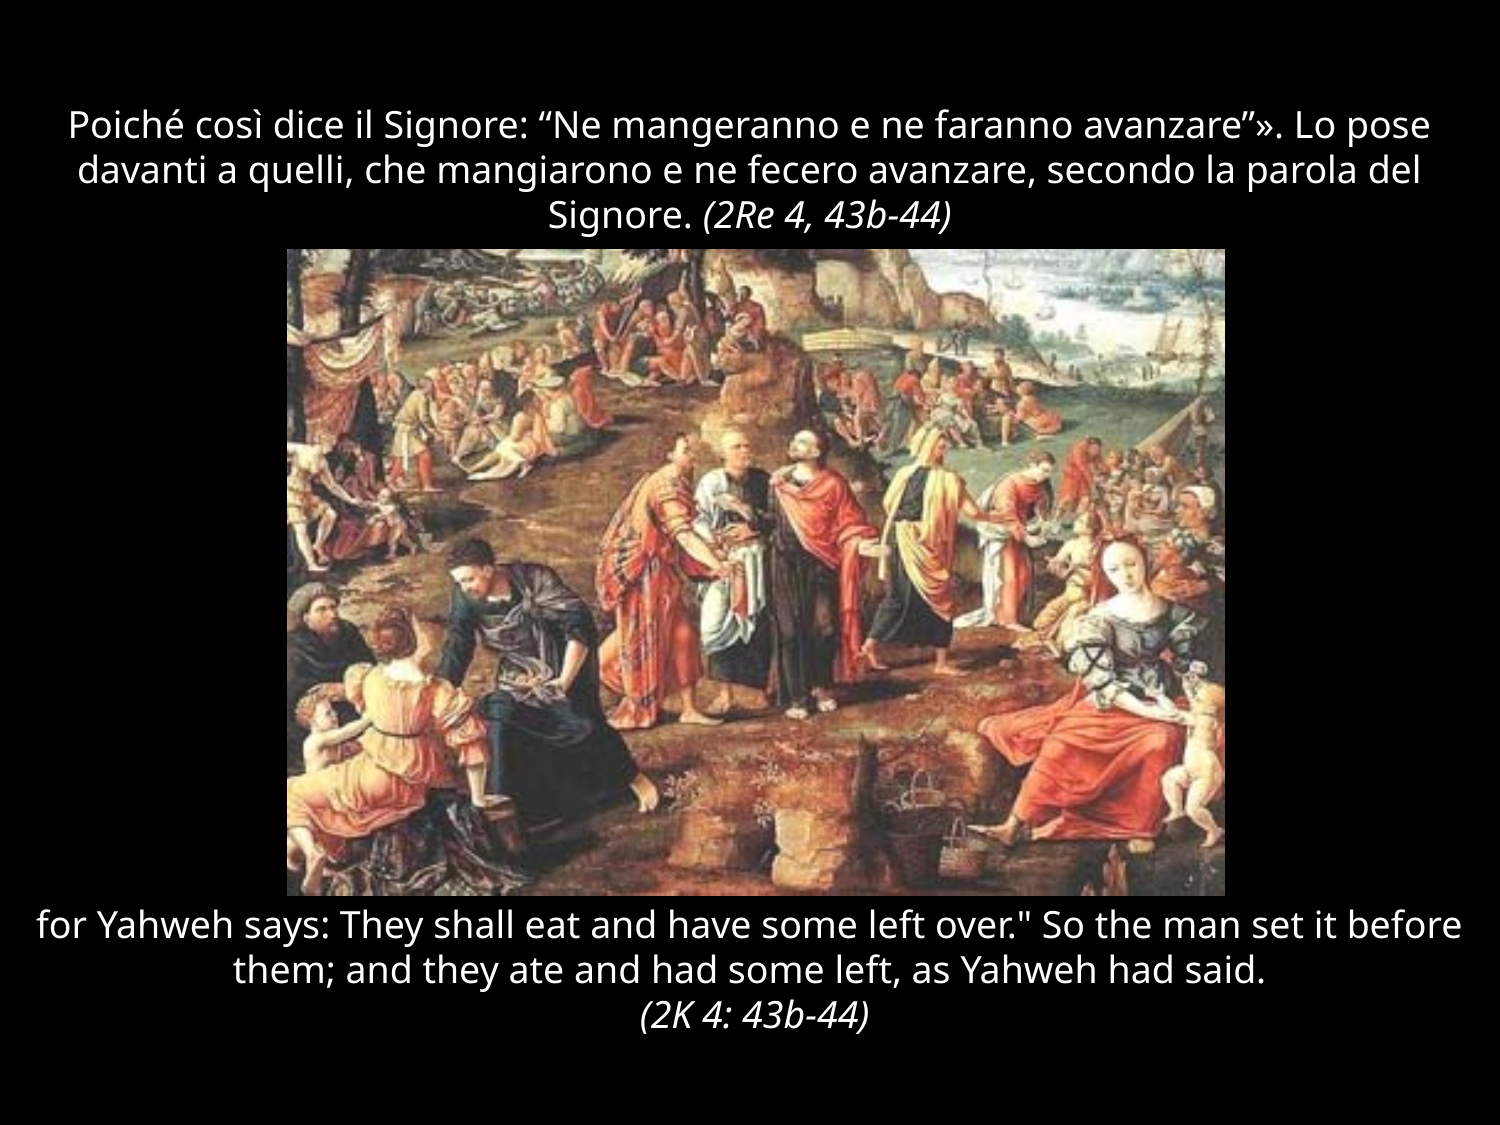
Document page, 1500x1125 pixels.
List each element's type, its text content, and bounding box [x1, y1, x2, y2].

title Poiché così dice il Signore: “Ne mangeranno e ne faranno avanzare”». Lo pose davanti a quelli, che mangiarono e ne fecero avanzare, secondo la parola del Signore. (2Re 4, 43b-44) [0, 75, 1500, 263]
text_box for Yahweh says: They shall eat and have some left over." So the man set it before them; and they ate and had some left, as Yahweh had said. (2K 4: 43b-44) [0, 893, 1500, 1043]
picture [287, 249, 1225, 897]
